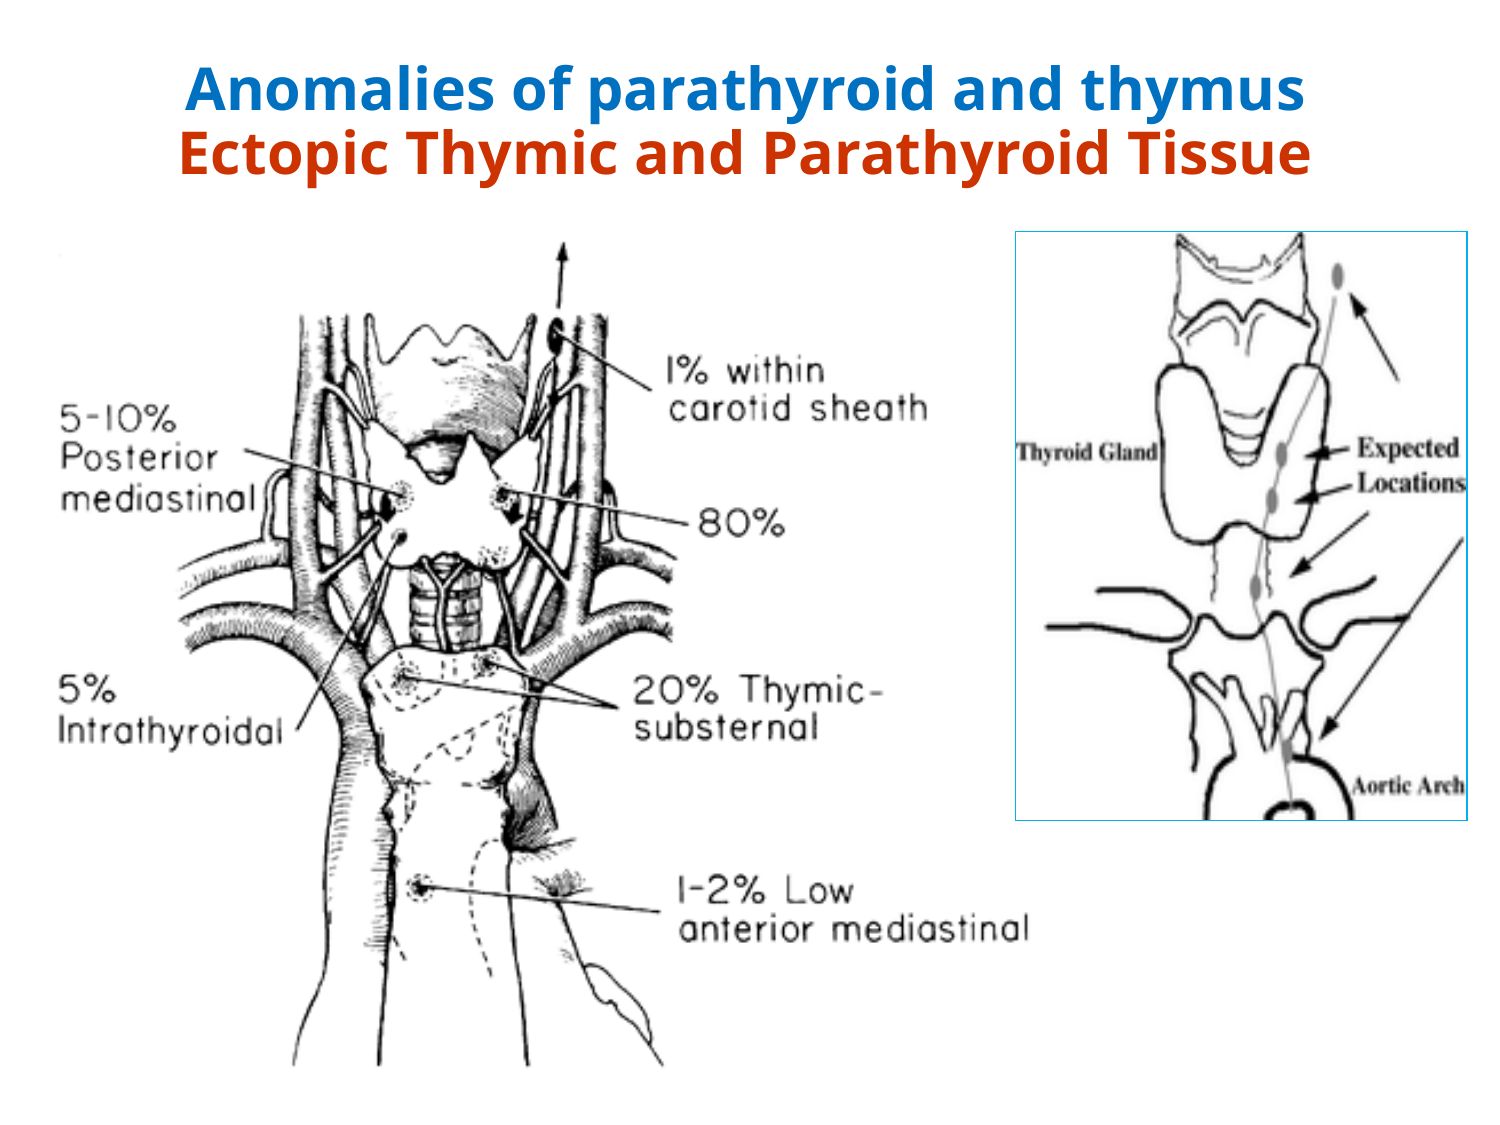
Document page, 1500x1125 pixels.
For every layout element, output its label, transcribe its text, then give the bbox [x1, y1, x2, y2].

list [53, 236, 1037, 1078]
picture [1017, 233, 1465, 819]
title Anomalies of parathyroid and thymus Ectopic Thymic and Parathyroid Tissue [99, 14, 1393, 233]
